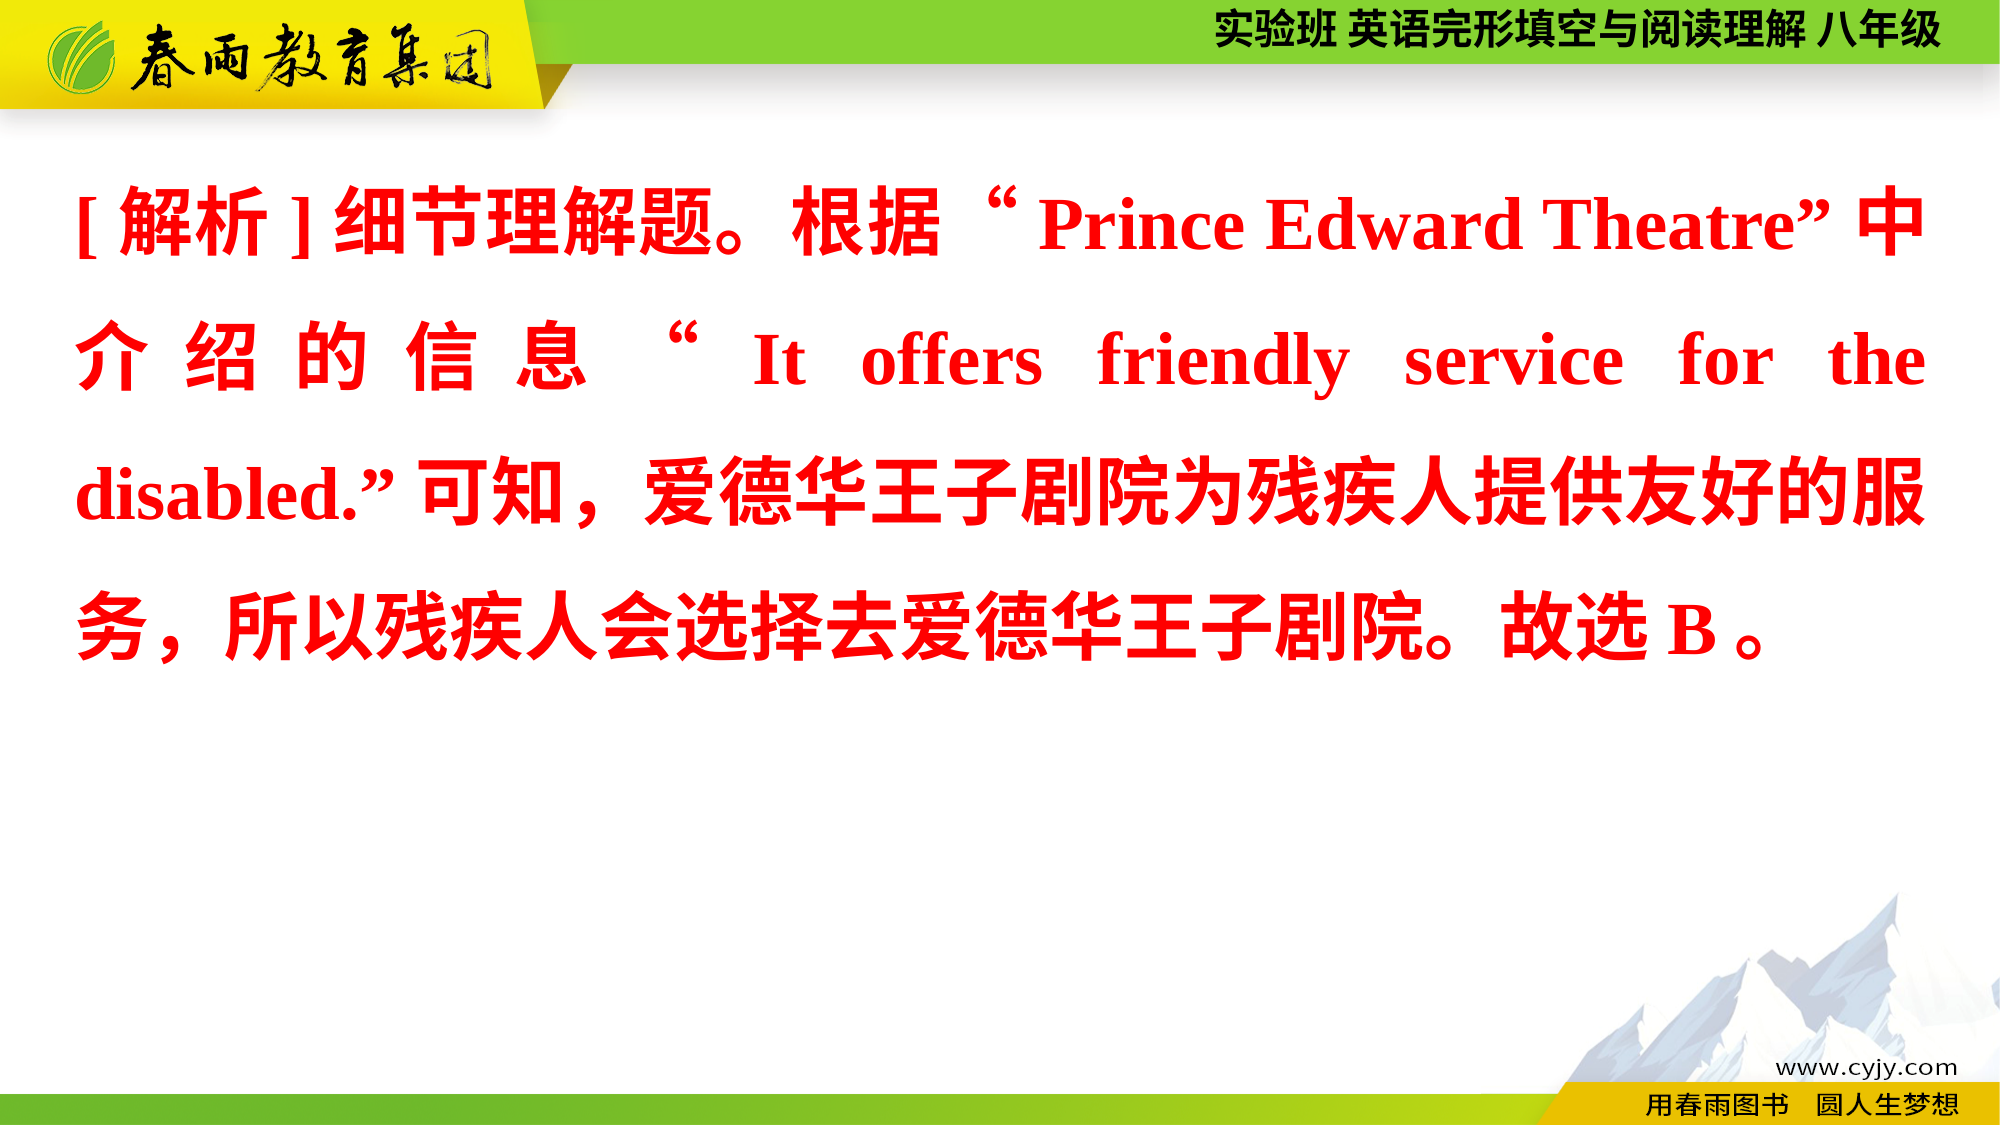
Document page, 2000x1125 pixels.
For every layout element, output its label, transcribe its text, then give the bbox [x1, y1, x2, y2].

picture [0, 0, 2000, 1125]
list [解析]细节理解题。根据“Prince Edward Theatre”中介绍的信息“It offers friendly service for the disabled.”可知，爱德华王子剧院为残疾人提供友好的服务，所以残疾人会选择去爱德华王子剧院。故选B。 [59, 122, 1944, 683]
